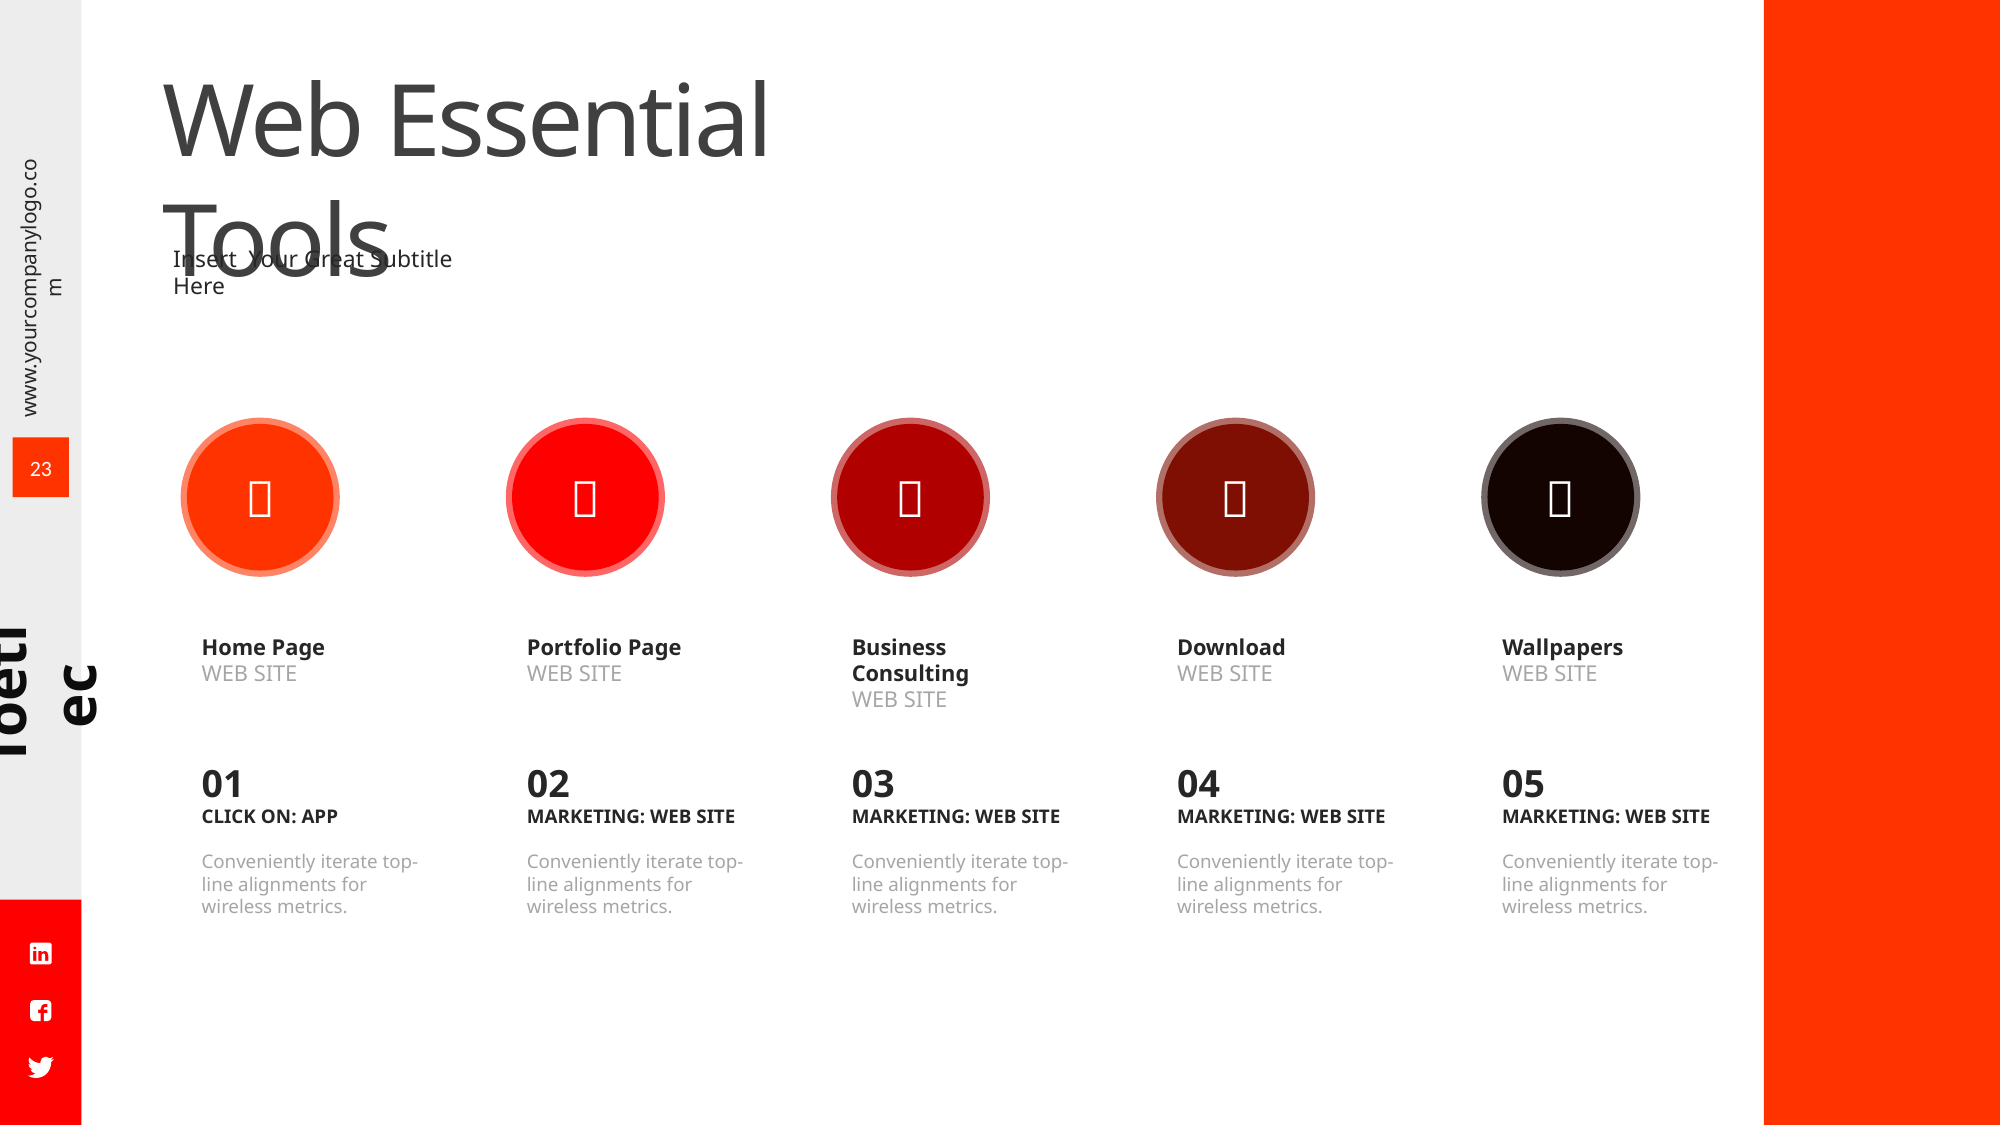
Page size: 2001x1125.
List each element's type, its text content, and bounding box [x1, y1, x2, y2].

text_box Portfolio Page WEB SITE [512, 626, 741, 694]
slide_number 23 [12, 437, 69, 498]
text_box Insert Your Great Subtitle Here [158, 237, 512, 307]
text_box 03 MARKETING: WEB SITE Conveniently iterate top-line alignments for wireless metrics. [837, 752, 1091, 926]
text_box 05 MARKETING: WEB SITE Conveniently iterate top-line alignments for wireless metrics. [1487, 752, 1741, 926]
text_box Download WEB SITE [1162, 626, 1391, 694]
text_box Wallpapers WEB SITE [1487, 626, 1717, 694]
text_box  [836, 422, 985, 572]
text_box  [511, 422, 660, 572]
text_box 01 CLICK ON: APP Conveniently iterate top-line alignments for wireless metrics. [186, 752, 441, 926]
text_box 02 MARKETING: WEB SITE Conveniently iterate top-line alignments for wireless metrics. [512, 752, 766, 926]
text_box Business Consulting WEB SITE [837, 626, 1066, 720]
text_box  [1161, 422, 1310, 572]
text_box 04 MARKETING: WEB SITE Conveniently iterate top-line alignments for wireless metrics. [1162, 752, 1416, 926]
text_box  [185, 422, 335, 572]
text_box Home Page WEB SITE [186, 626, 416, 694]
text_box  [1486, 422, 1636, 572]
text_box Web Essential Tools [147, 116, 1028, 236]
text_box [1763, 0, 2000, 1125]
